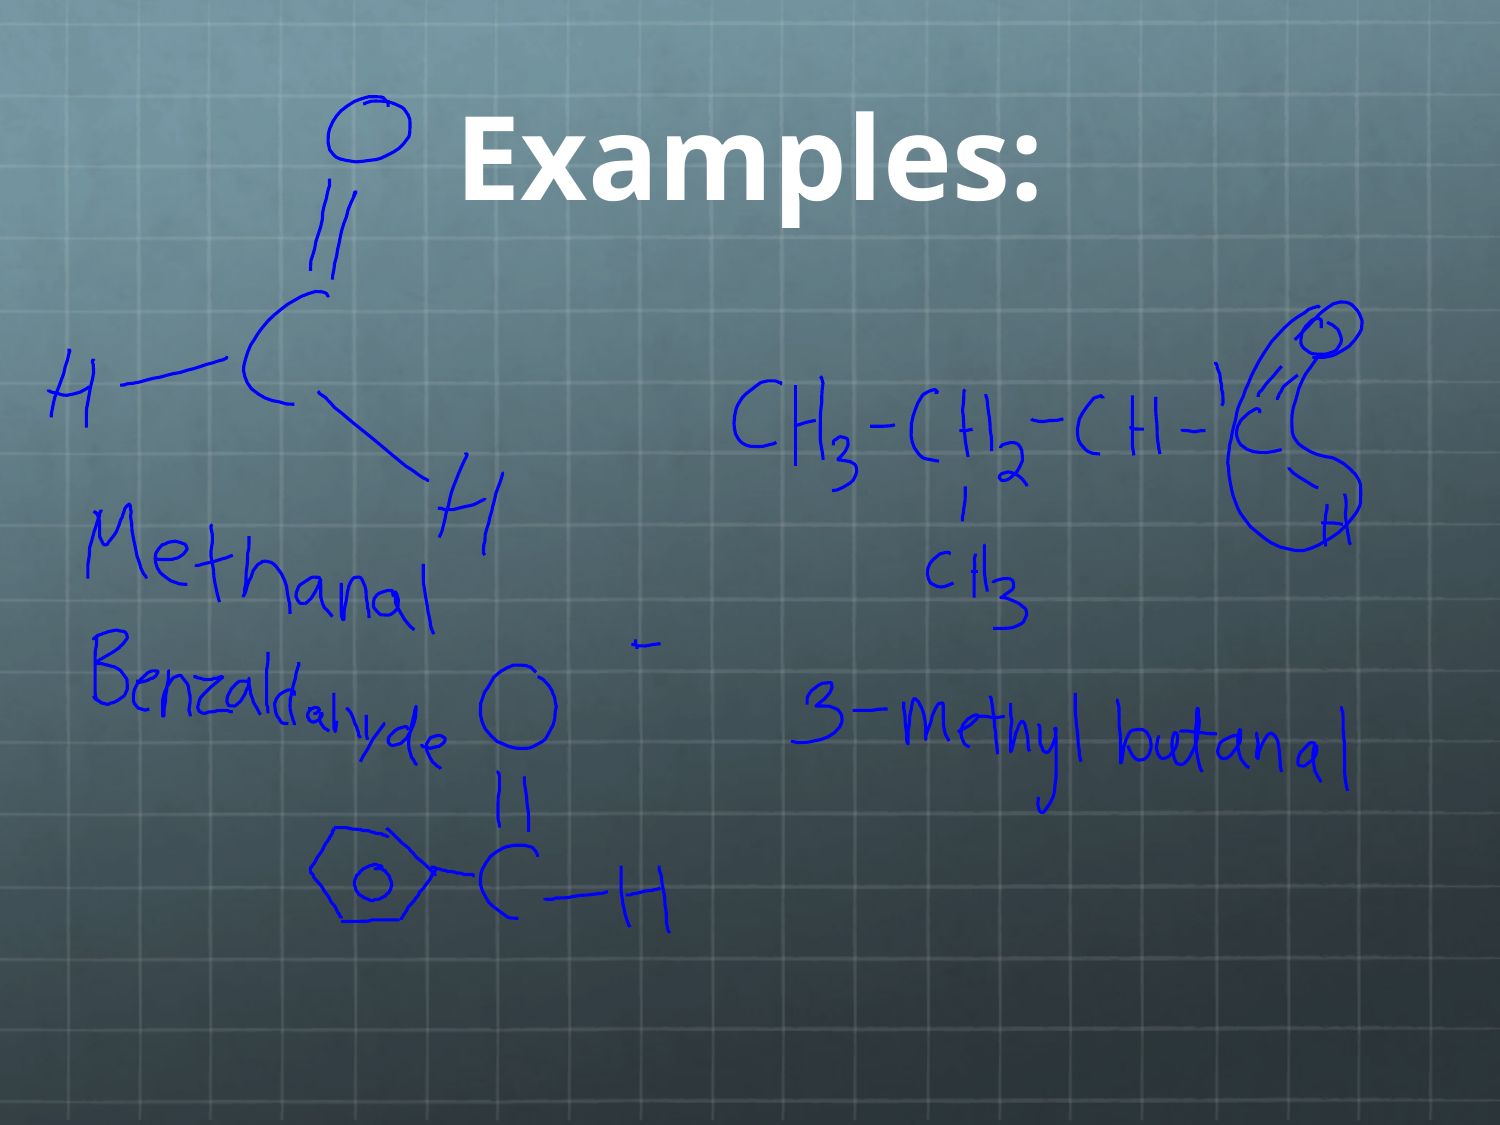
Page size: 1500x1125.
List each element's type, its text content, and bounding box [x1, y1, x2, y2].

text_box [309, 96, 411, 281]
title Examples: [127, 17, 1372, 289]
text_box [479, 664, 557, 884]
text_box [317, 390, 505, 556]
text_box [630, 638, 662, 650]
picture [0, 0, 1500, 1125]
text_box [544, 865, 670, 934]
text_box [307, 692, 446, 770]
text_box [308, 827, 476, 922]
text_box [250, 301, 321, 407]
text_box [93, 629, 300, 726]
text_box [790, 682, 1349, 814]
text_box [47, 349, 228, 429]
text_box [87, 503, 434, 635]
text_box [926, 485, 1028, 629]
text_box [733, 317, 1352, 547]
